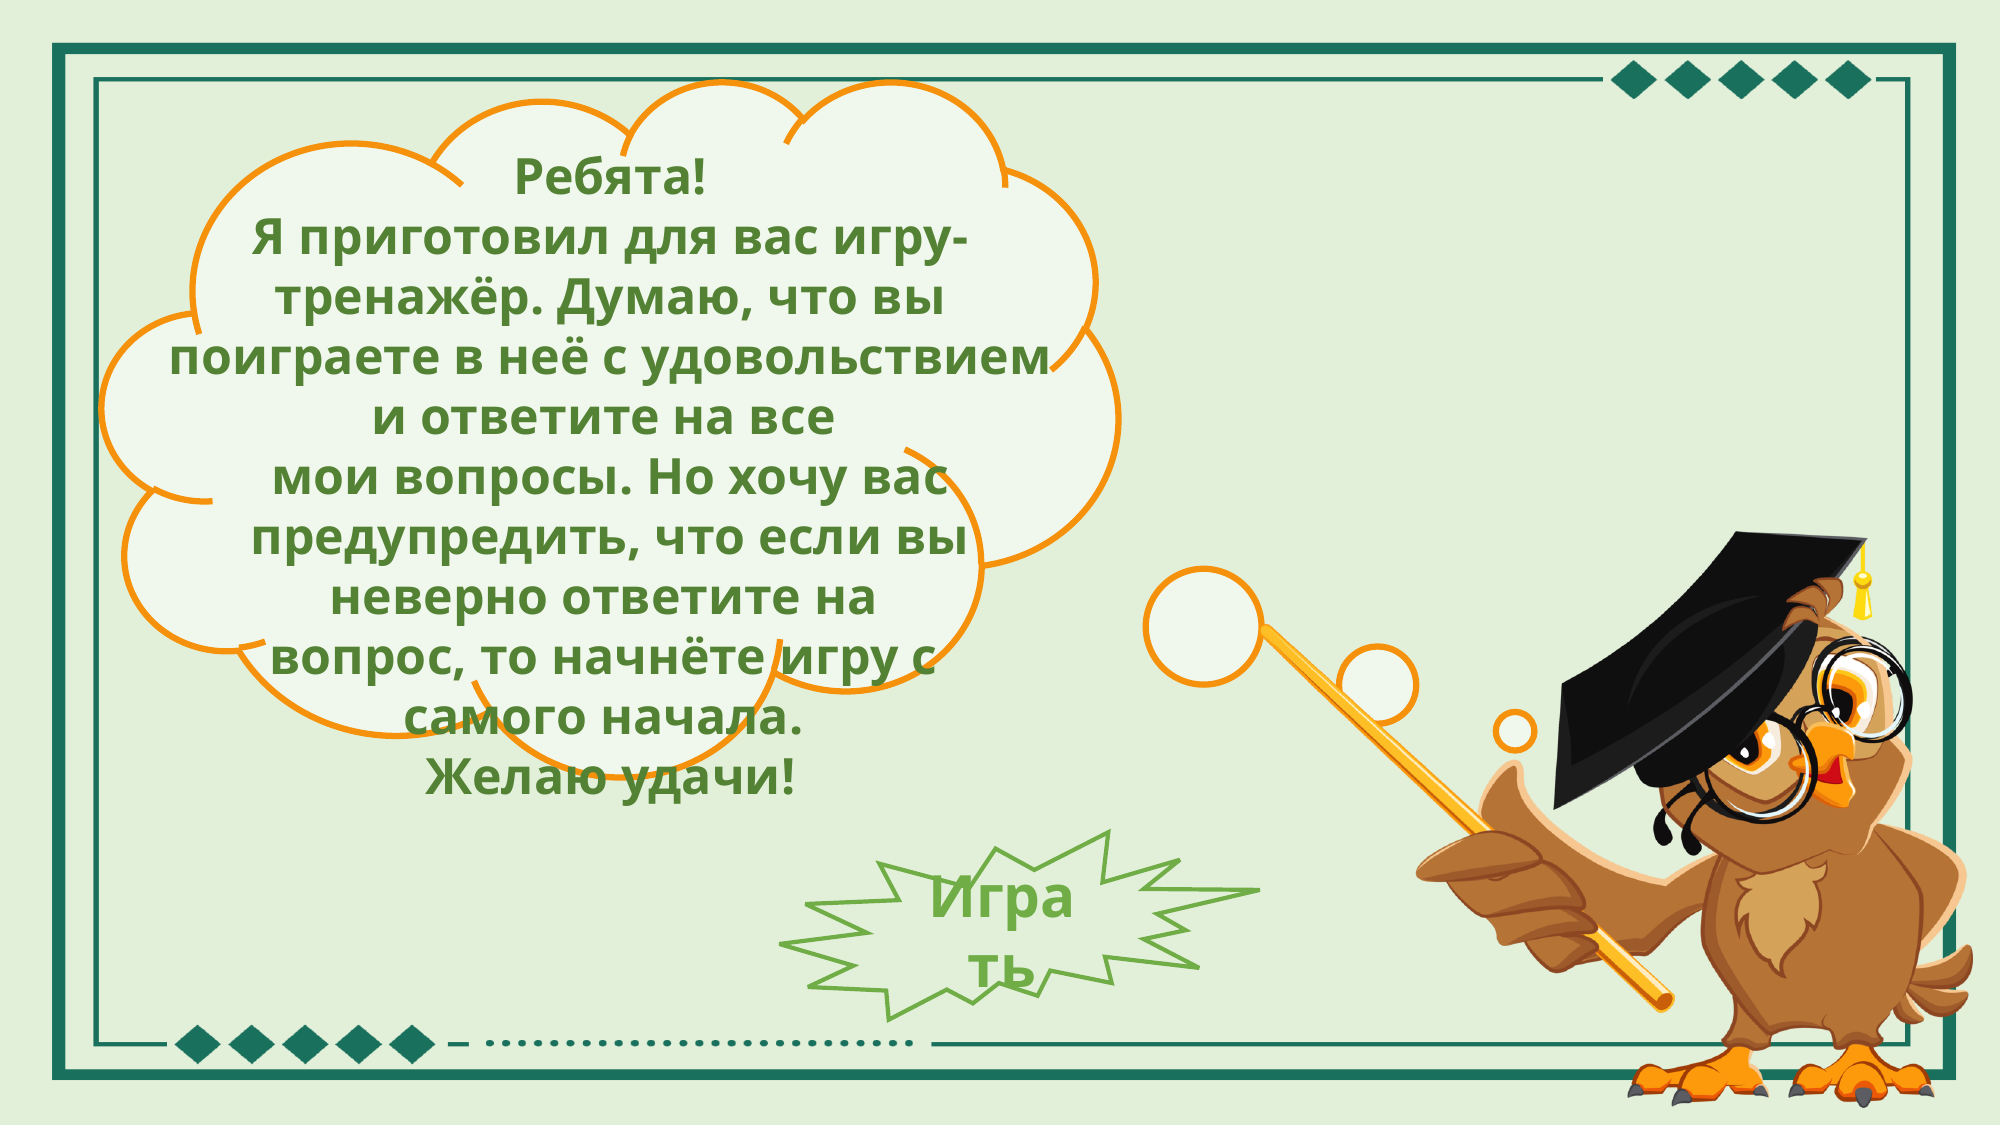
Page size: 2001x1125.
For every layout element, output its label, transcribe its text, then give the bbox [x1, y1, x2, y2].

text_box [100, 334, 137, 483]
text_box [123, 508, 137, 605]
text_box Ребята! Я приготовил для вас игру-тренажёр. Думаю, что вы поиграете в неё с удовольствием и ответите на все мои вопросы. Но хочу вас предупредить, что если вы неверно ответите на вопрос, то начнёте игру с самого начала. Желаю удачи! [137, 137, 434, 812]
picture [0, 0, 1999, 1125]
